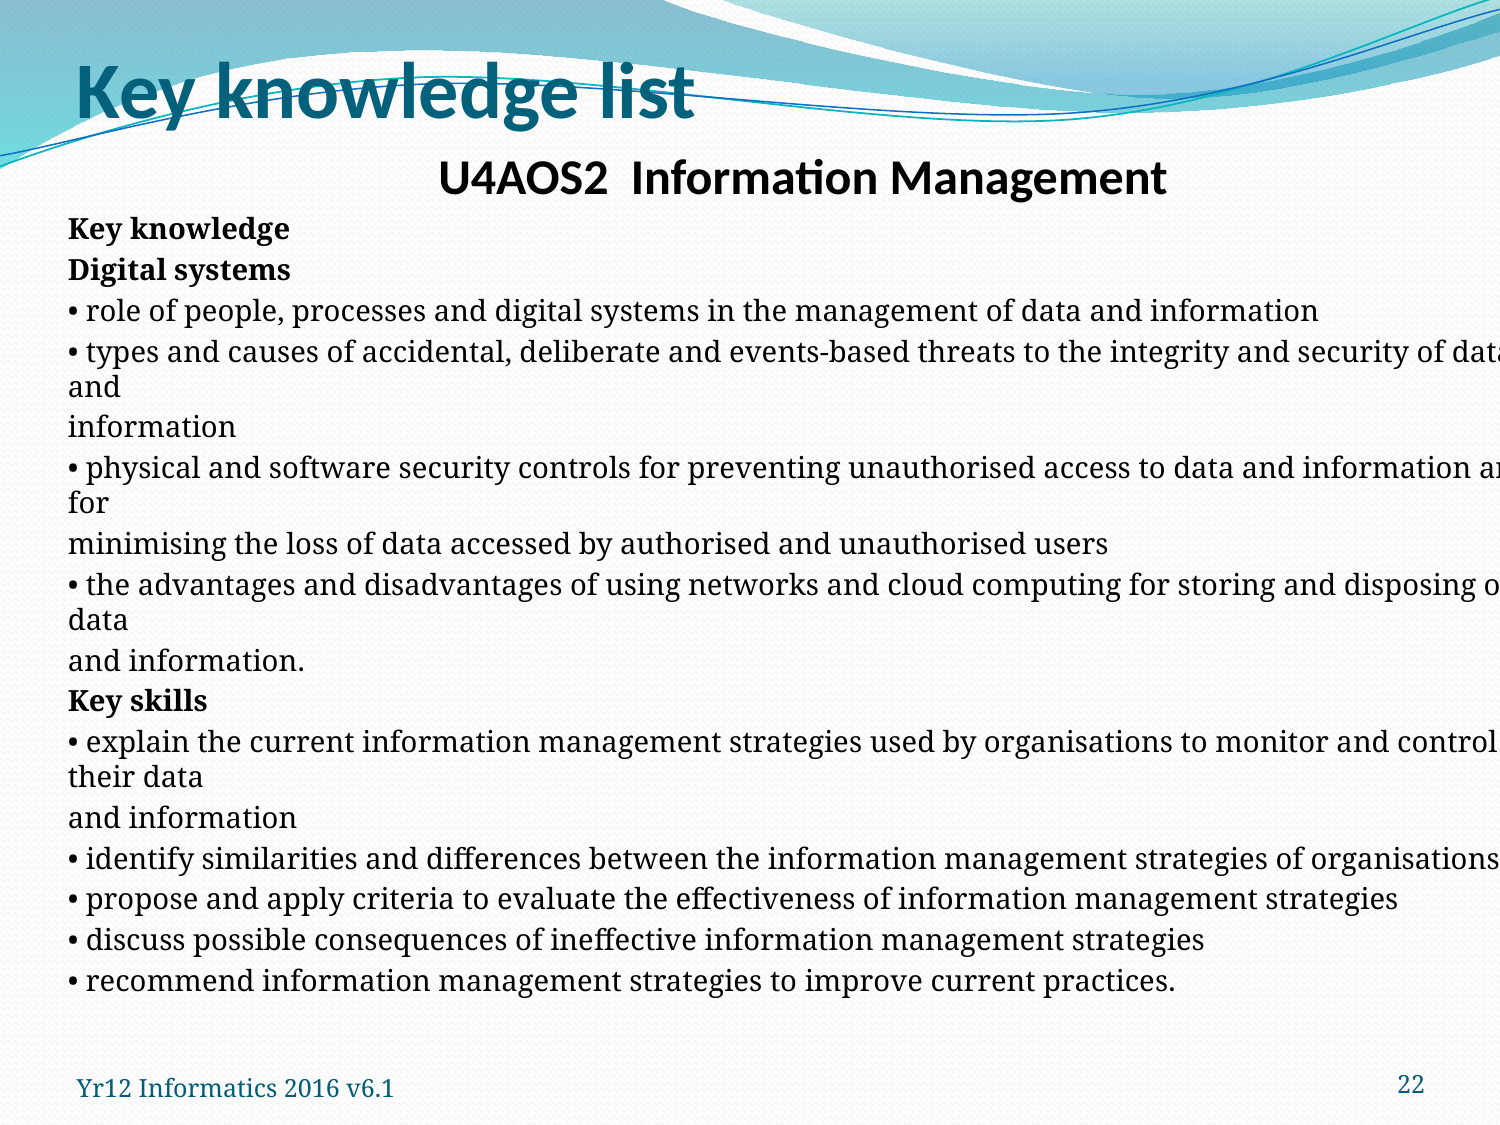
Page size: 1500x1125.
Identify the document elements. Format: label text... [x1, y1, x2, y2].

list U4AOS2 Information Management Key knowledge Digital systems • role of people, processes and digital systems in the management of data and information • types and causes of accidental, deliberate and events-based threats to the integrity and security of data and information • physical and software security controls for preventing unauthorised access to data and information and for minimising the loss of data accessed by authorised and unauthorised users • the advantages and disadvantages of using networks and cloud computing for storing and disposing of data and information. Key skills • explain the current information management strategies used by organisations to monitor and control their data and information • identify similarities and differences between the information management strategies of organisations • propose and apply criteria to evaluate the effectiveness of information management strategies • discuss possible consequences of ineffective information management strategies • recommend information management strategies to improve current practices. [53, 137, 1500, 1024]
footer Yr12 Informatics 2016 v6.1 [76, 1046, 627, 1107]
title Key knowledge list [76, 30, 1427, 135]
slide_number 22 [1299, 1042, 1425, 1103]
